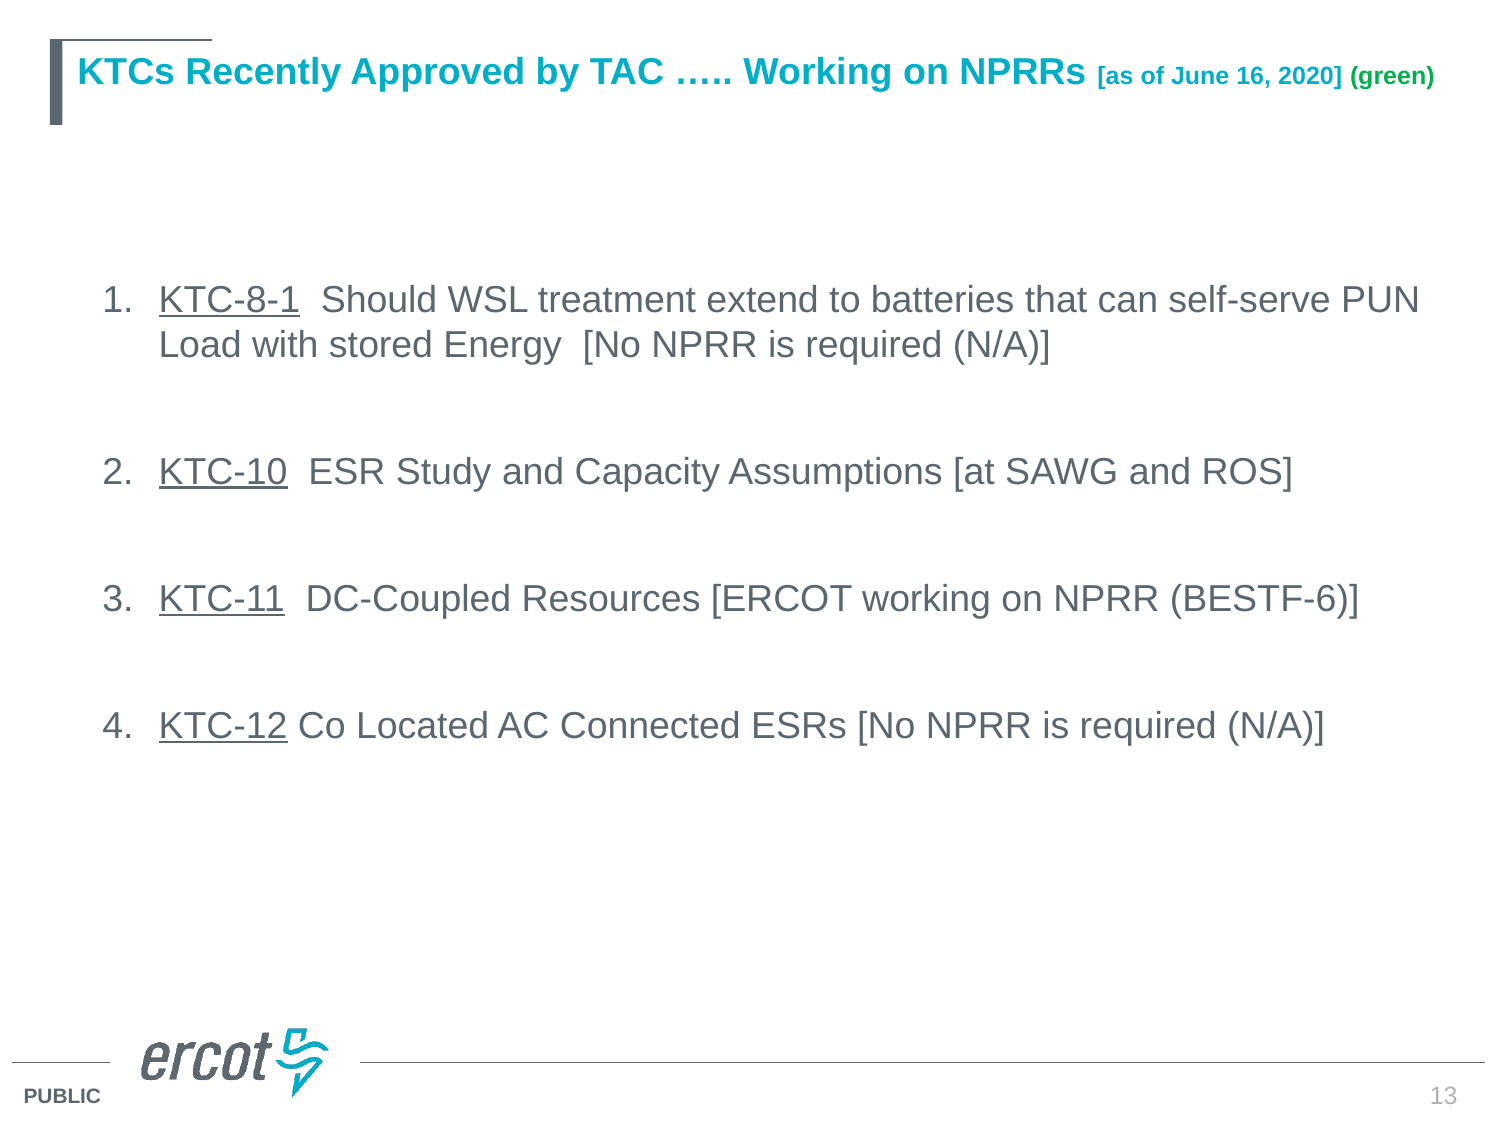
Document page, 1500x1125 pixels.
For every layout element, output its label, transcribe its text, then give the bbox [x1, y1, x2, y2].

list KTC-8-1 Should WSL treatment extend to batteries that can self-serve PUN Load with stored Energy [No NPRR is required (N/A)] KTC-10 ESR Study and Capacity Assumptions [at SAWG and ROS] KTC-11 DC-Coupled Resources [ERCOT working on NPRR (BESTF-6)] KTC-12 Co Located AC Connected ESRs [No NPRR is required (N/A)] [12, 162, 1463, 992]
picture [137, 1024, 332, 1100]
title KTCs Recently Approved by TAC ….. Working on NPRRs [as of June 16, 2020] (green) [62, 39, 1450, 125]
slide_number 13 [1400, 1076, 1488, 1113]
